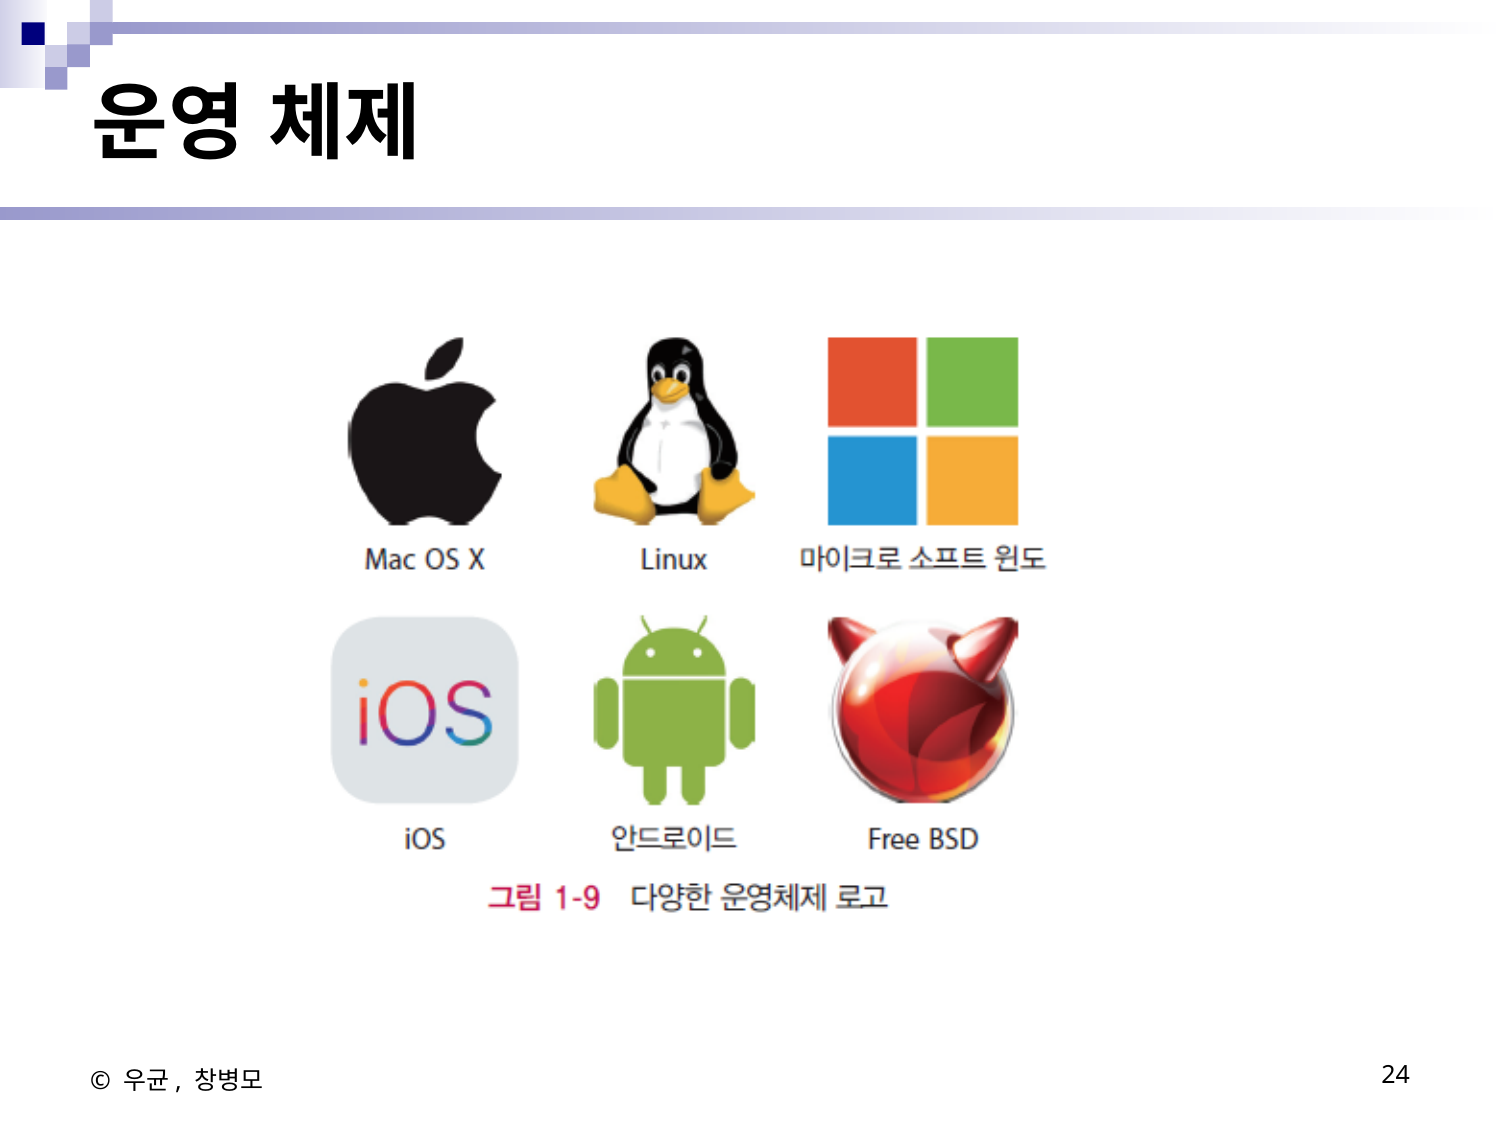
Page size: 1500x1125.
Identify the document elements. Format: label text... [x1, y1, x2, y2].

slide_number © 우균, 창병모 [75, 1024, 425, 1103]
slide_number 24 [1074, 1025, 1425, 1100]
title 운영 체제 [76, 42, 1427, 197]
picture [237, 290, 1176, 928]
